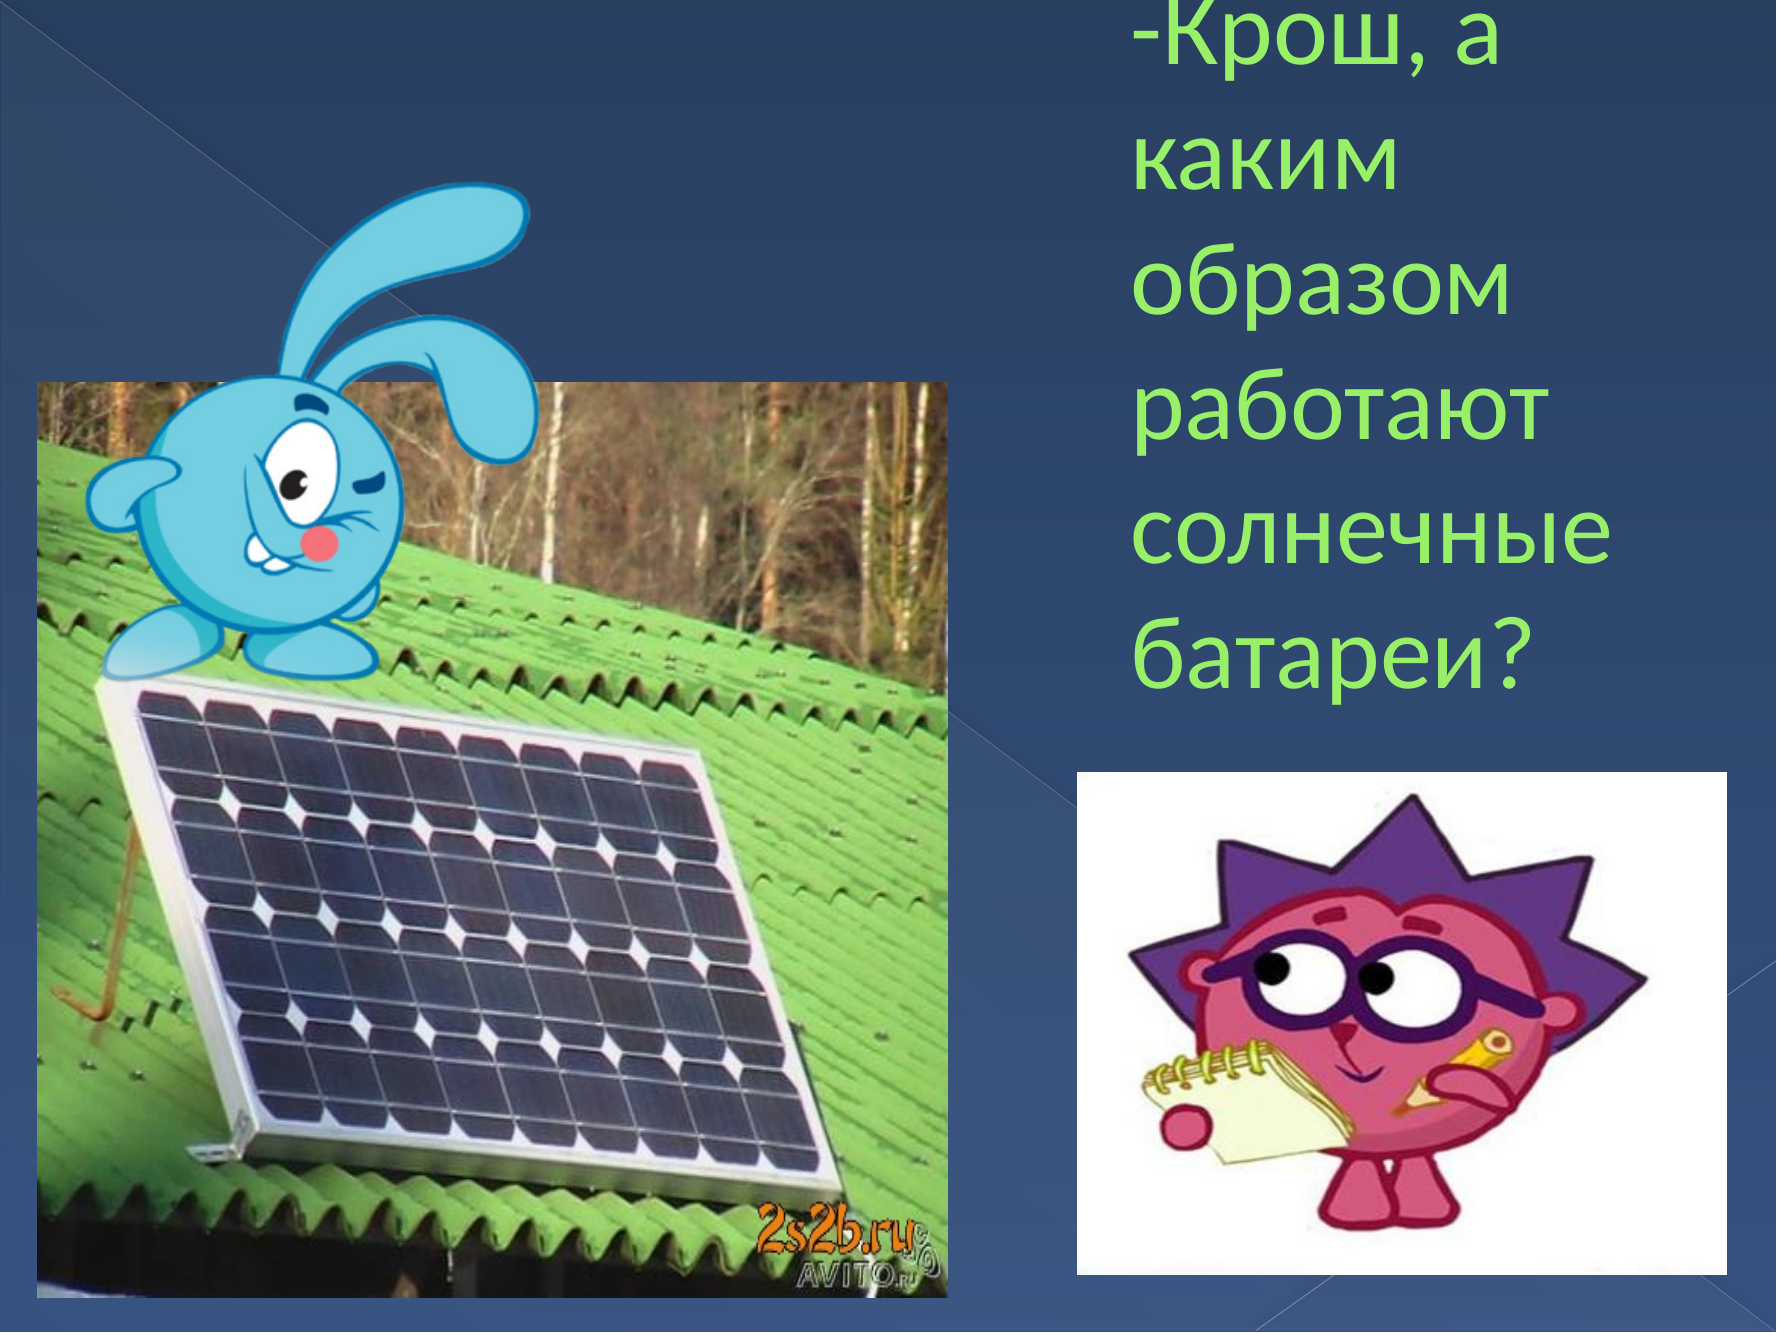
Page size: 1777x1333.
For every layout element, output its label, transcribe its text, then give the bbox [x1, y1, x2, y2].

picture [37, 181, 948, 1299]
title -Крош, а каким образом работают солнечные батареи? [1018, 77, 1750, 593]
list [1076, 772, 1727, 1275]
